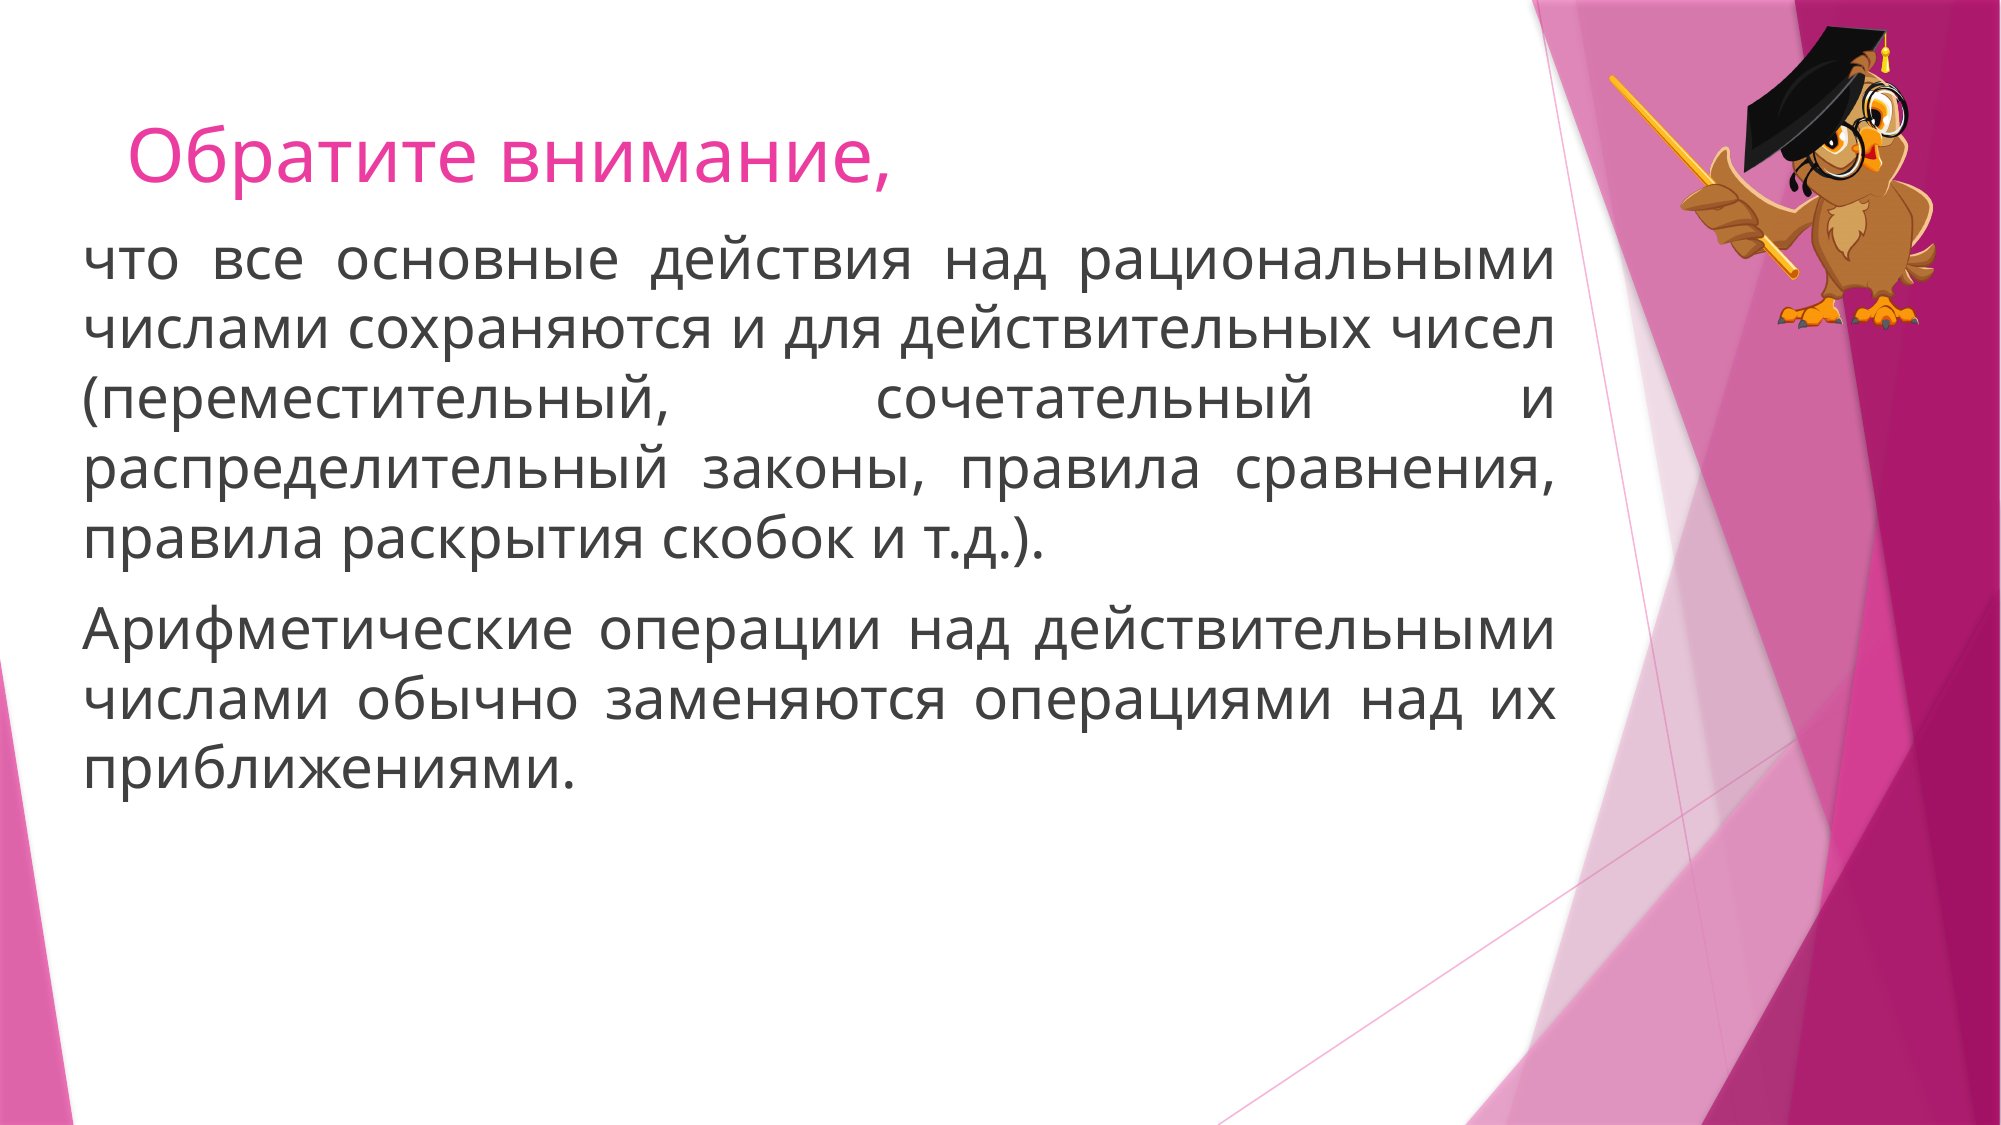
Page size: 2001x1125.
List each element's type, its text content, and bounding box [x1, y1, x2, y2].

list что все основные действия над рациональными числами сохраняются и для действительных чисел (переместительный, сочетательный и распределительный законы, правила сравнения, правила раскрытия скобок и т.д.). Арифметические операции над действительными числами обычно заменяются операциями над их приближениями. [67, 213, 1572, 1105]
picture [1609, 25, 1936, 330]
title Обратите внимание, [111, 99, 1522, 213]
